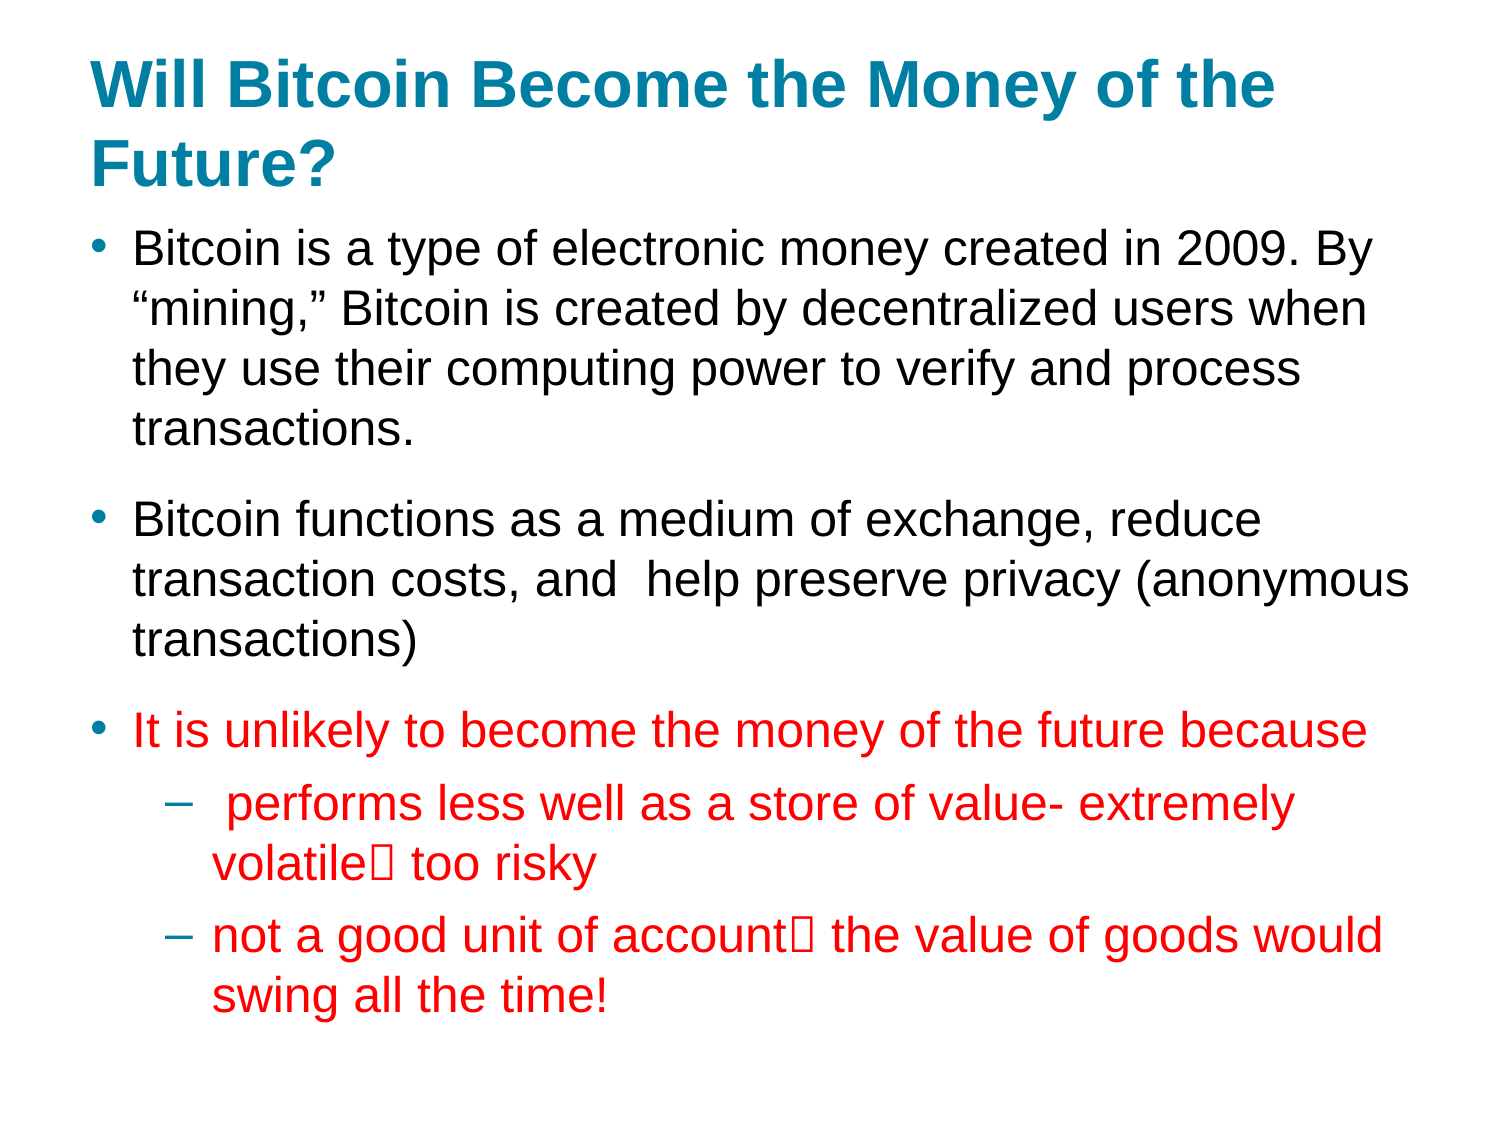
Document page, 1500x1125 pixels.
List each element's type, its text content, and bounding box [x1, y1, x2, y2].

title Will Bitcoin Become the Money of the Future? [75, 35, 1425, 200]
list Bitcoin is a type of electronic money created in 2009. By “mining,” Bitcoin is created by decentralized users when they use their computing power to verify and process transactions. Bitcoin functions as a medium of exchange, reduce transaction costs, and help preserve privacy (anonymous transactions) It is unlikely to become the money of the future because performs less well as a store of value- extremely volatile too risky not a good unit of account the value of goods would swing all the time! [75, 200, 1426, 966]
